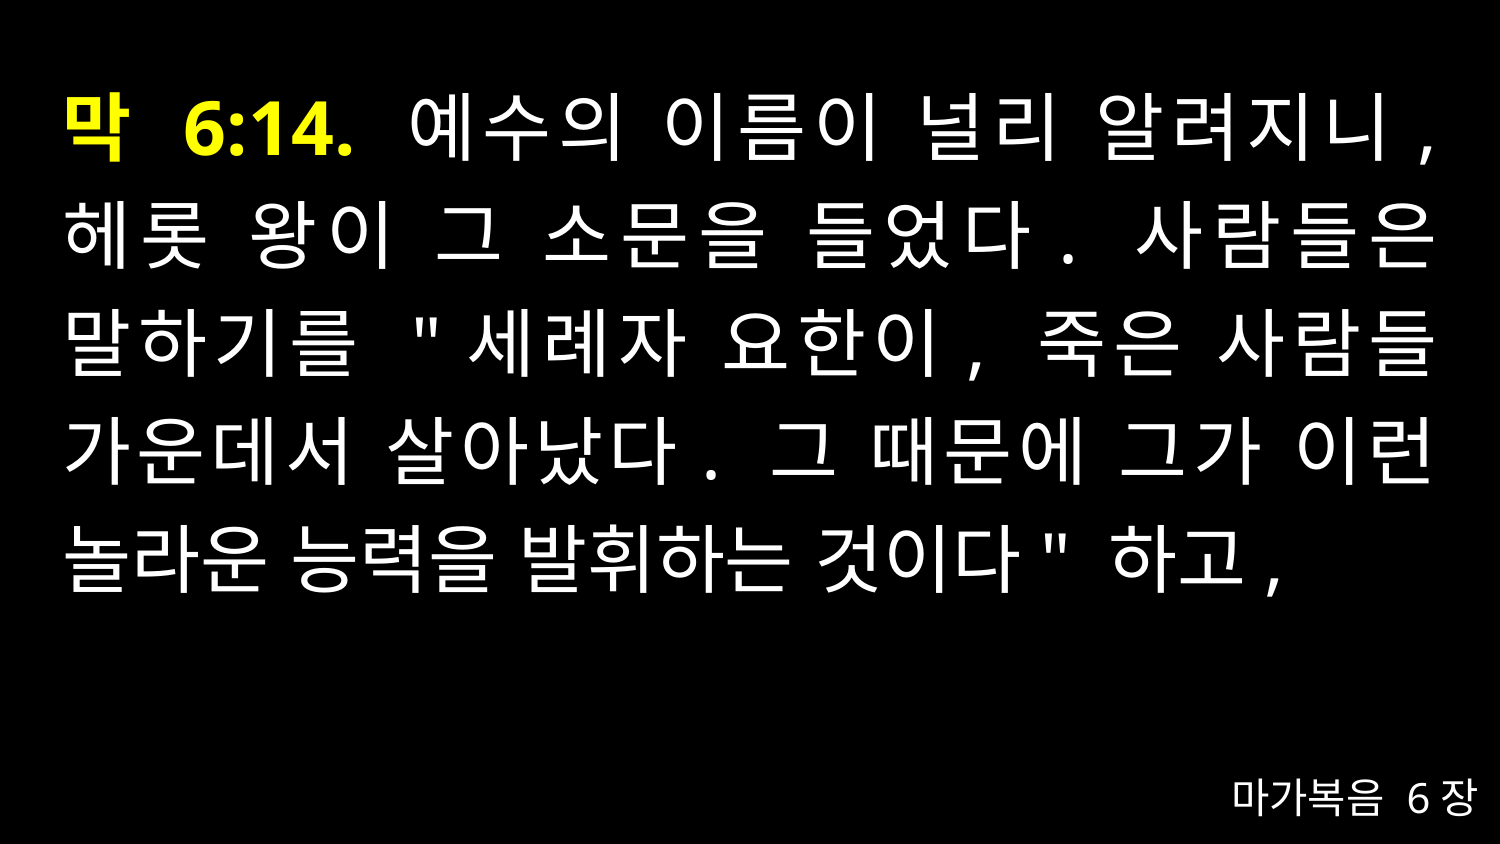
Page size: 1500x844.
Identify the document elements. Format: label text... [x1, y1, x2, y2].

title 막 6:14. 예수의 이름이 널리 알려지니, 헤롯 왕이 그 소문을 들었다. 사람들은 말하기를 "세례자 요한이, 죽은 사람들 가운데서 살아났다. 그 때문에 그가 이런 놀라운 능력을 발휘하는 것이다" 하고, [0, 0, 1500, 844]
subtitle 마가복음 6장 [916, 770, 1500, 844]
